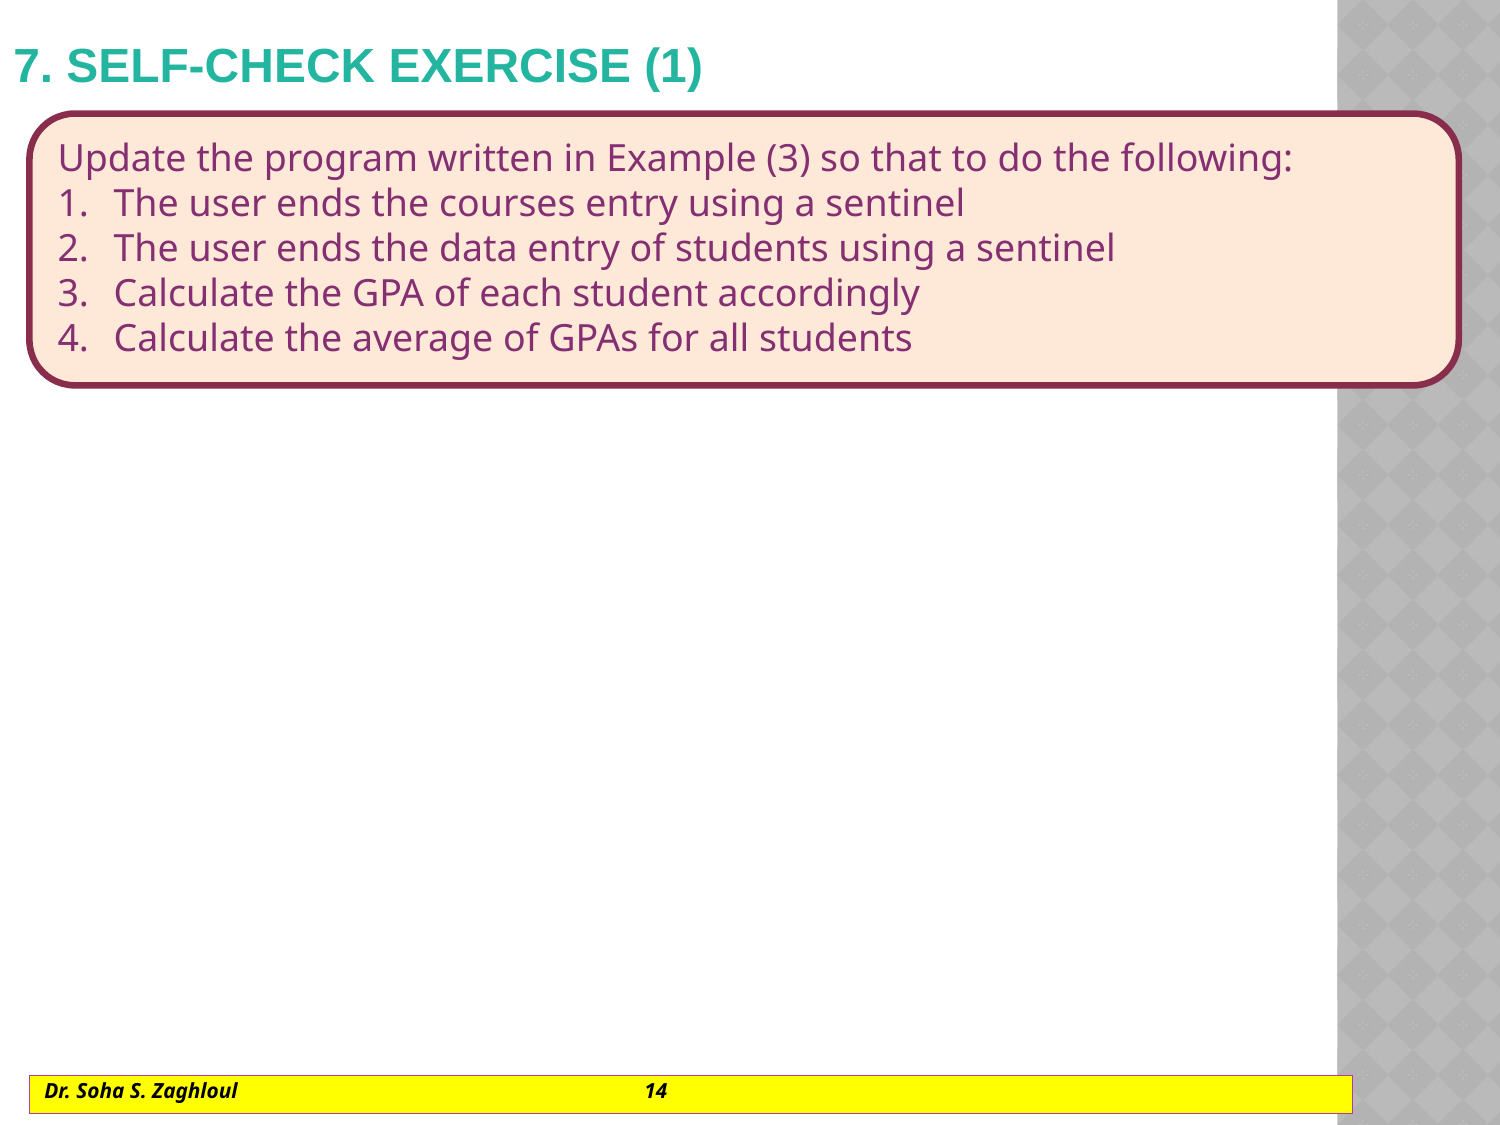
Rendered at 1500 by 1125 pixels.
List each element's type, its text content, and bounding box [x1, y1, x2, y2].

title 7. self-check exercise (1) [5, 19, 1341, 93]
text_box Update the program written in Example (3) so that to do the following: The user ends the courses entry using a sentinel The user ends the data entry of students using a sentinel Calculate the GPA of each student accordingly Calculate the average of GPAs for all students [26, 110, 1463, 389]
text_box Dr. Soha S. Zaghloul 14 [29, 1075, 1353, 1114]
